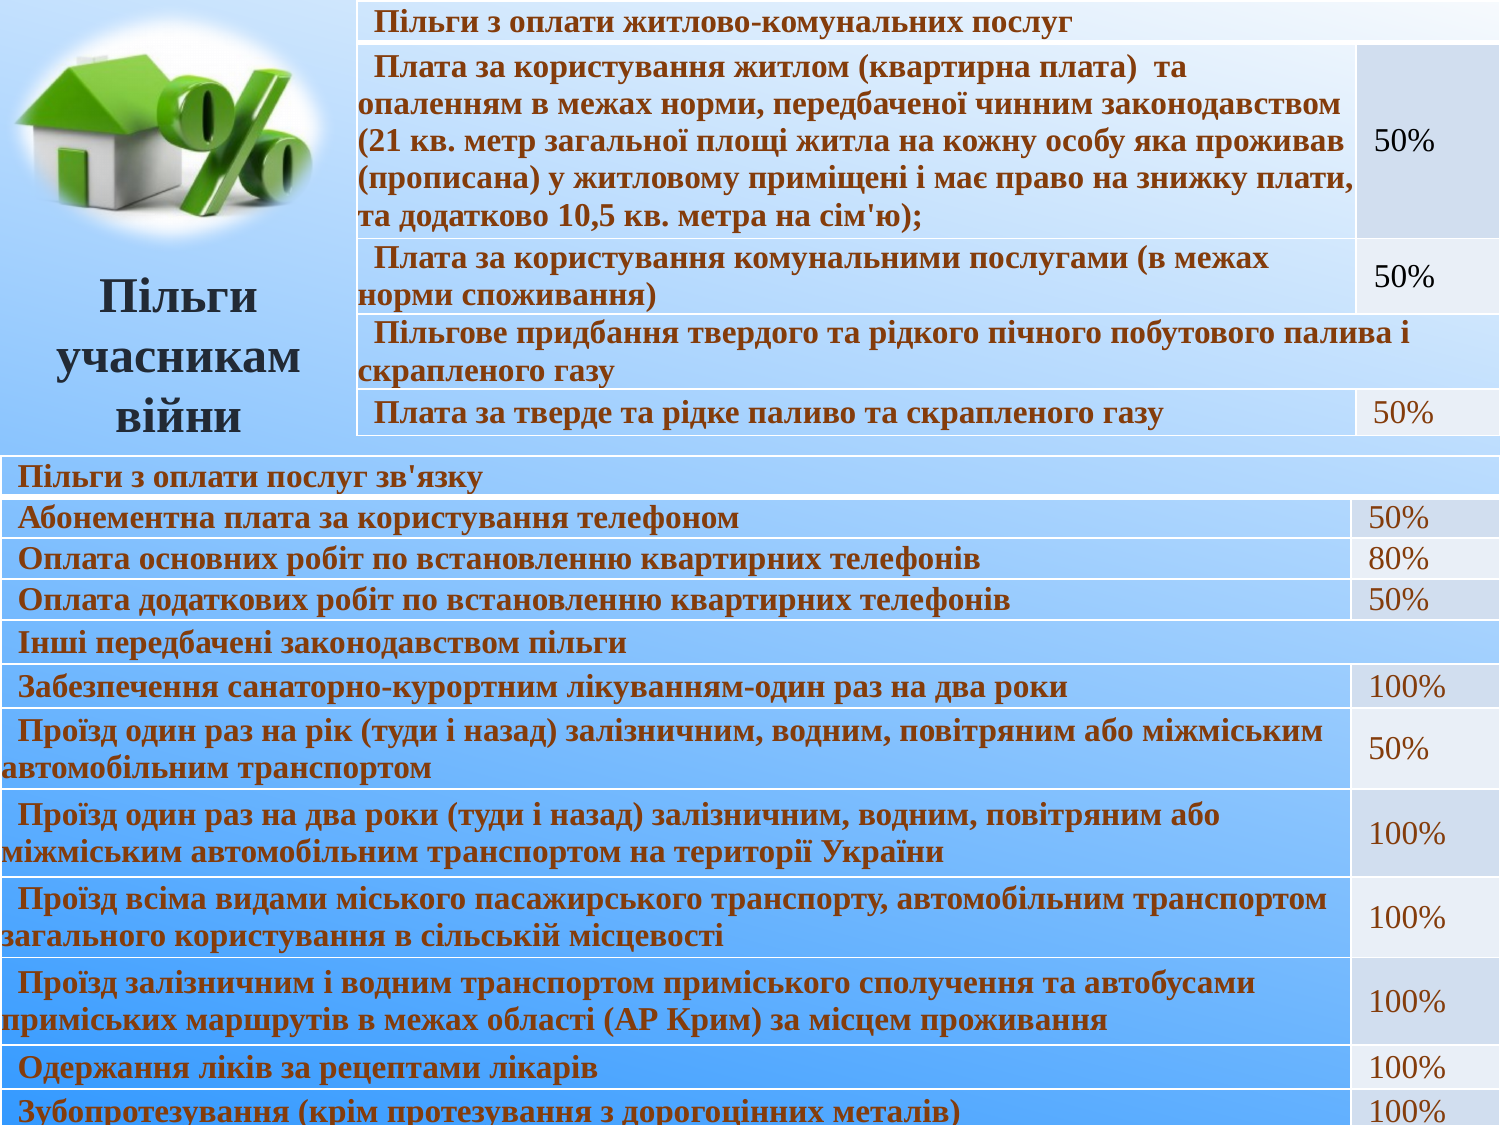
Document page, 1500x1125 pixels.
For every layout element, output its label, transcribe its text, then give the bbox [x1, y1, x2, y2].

table_cell 100% [1352, 1046, 1499, 1088]
table_cell 50% [1352, 500, 1499, 537]
text_box Пільги учасникам війни [17, 256, 341, 451]
table_cell Проїзд один раз на два роки (туди і назад) залізничним, водним, повітряним або міжміським автомобільним транспортом на території України [2, 790, 1350, 876]
table_cell Плата за тверде та рідке паливо та скрапленого газу [358, 390, 1355, 435]
table_header Пільги з оплати житлово-комунальних послуг [358, 2, 1499, 40]
table_cell Забезпечення санаторно-курортним лікуванням-один раз на два роки [2, 665, 1350, 707]
table_cell 50% [1352, 709, 1499, 788]
table_cell 100% [1352, 1090, 1499, 1125]
table_cell 100% [1352, 878, 1499, 957]
table_cell Оплата додаткових робіт по встановленню квартирних телефонів [2, 580, 1350, 619]
table_cell Проїзд всіма видами міського пасажирського транспорту, автомобільним транспортом загального користування в сільській місцевості [2, 878, 1350, 957]
table_cell Плата за користування комунальними послугами (в межах норми споживання) [358, 239, 1355, 313]
table_cell 50% [1357, 45, 1499, 238]
table_cell 80% [1352, 539, 1499, 578]
table_cell Інші передбачені законодавством пільги [2, 621, 1499, 663]
table_cell Абонементна плата за користування телефоном [2, 500, 1350, 537]
table_cell Пільгове придбання твердого та рідкого пічного побутового палива і скрапленого газу [358, 315, 1499, 388]
table_cell 100% [1352, 958, 1499, 1044]
table_cell 50% [1352, 580, 1499, 619]
table_cell Плата за користування житлом (квартирна плата) та опаленням в межах норми, передбаченої чинним законодавством (21 кв. метр загальної площі житла на кожну особу яка проживав (прописана) у житловому приміщені i має право на знижку плати, та додатково 10,5 кв. метра на сім'ю); [358, 45, 1355, 238]
table_cell Проїзд залізничним і водним транспортом приміського сполучення та автобусами приміських маршрутів в межах області (АР Крим) за місцем проживання [2, 958, 1350, 1044]
table_cell Зубопротезування (крім протезування з дорогоцінних металів) [2, 1090, 1350, 1125]
picture [0, 0, 341, 256]
table_cell Одержання ліків за рецептами лікарів [2, 1046, 1350, 1088]
table_cell Оплата основних робіт по встановленню квартирних телефонів [2, 539, 1350, 578]
table_header Пільги з оплати послуг зв'язку [2, 457, 1499, 494]
table_cell 50% [1357, 390, 1499, 435]
table_cell 50% [1357, 239, 1499, 313]
table_cell 100% [1352, 790, 1499, 876]
table_cell 100% [1352, 665, 1499, 707]
table_cell Проїзд один раз на рік (туди і назад) залізничним, водним, повітряним або міжміським автомобільним транспортом [2, 709, 1350, 788]
